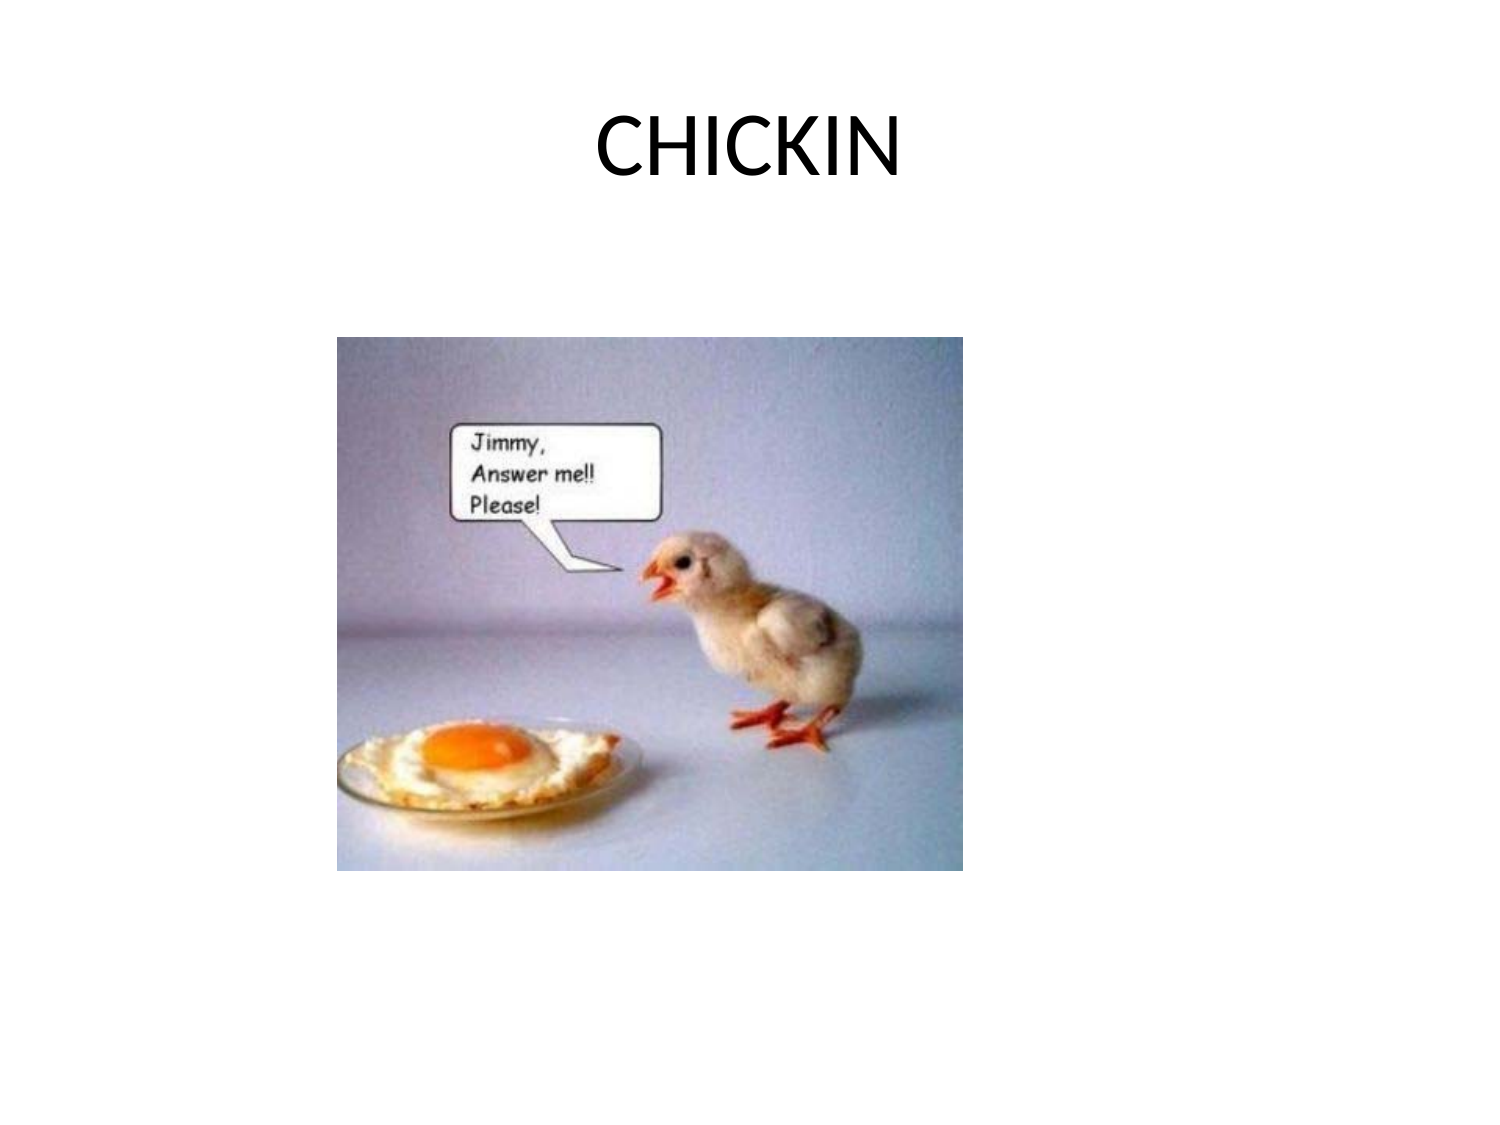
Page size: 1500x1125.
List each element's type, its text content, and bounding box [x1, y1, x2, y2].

title CHICKIN [75, 45, 1425, 233]
picture [337, 337, 963, 871]
